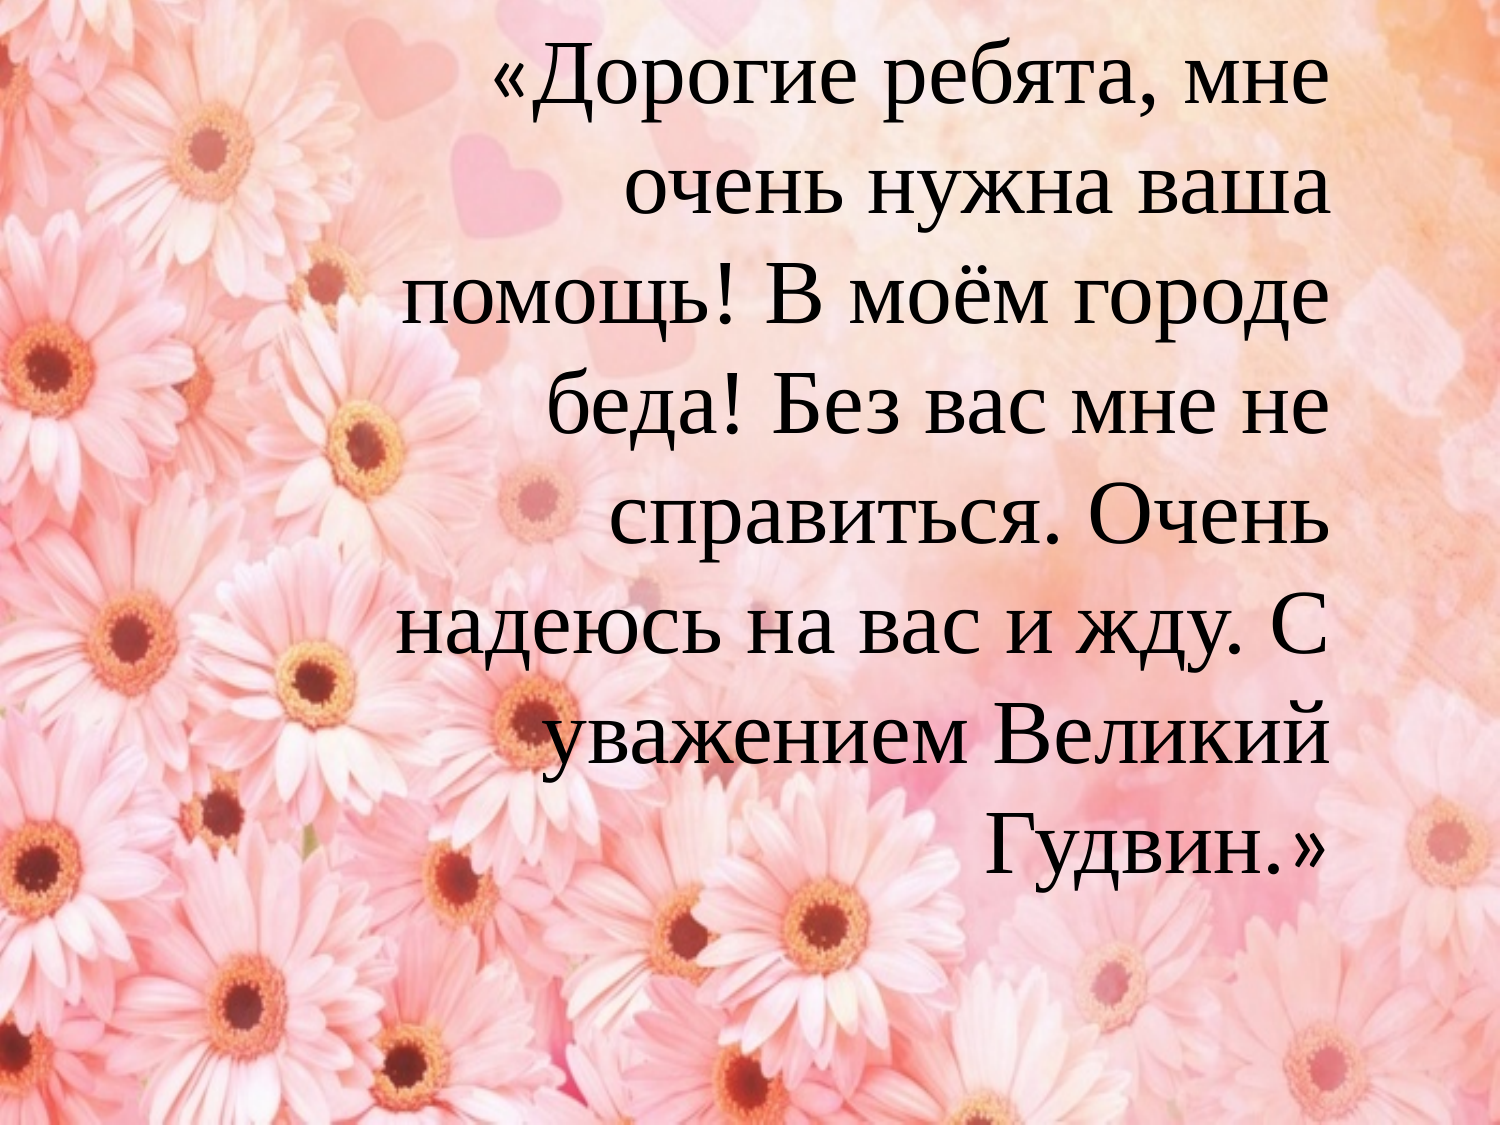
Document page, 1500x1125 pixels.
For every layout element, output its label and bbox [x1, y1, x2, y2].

list [0, 0, 1500, 1125]
